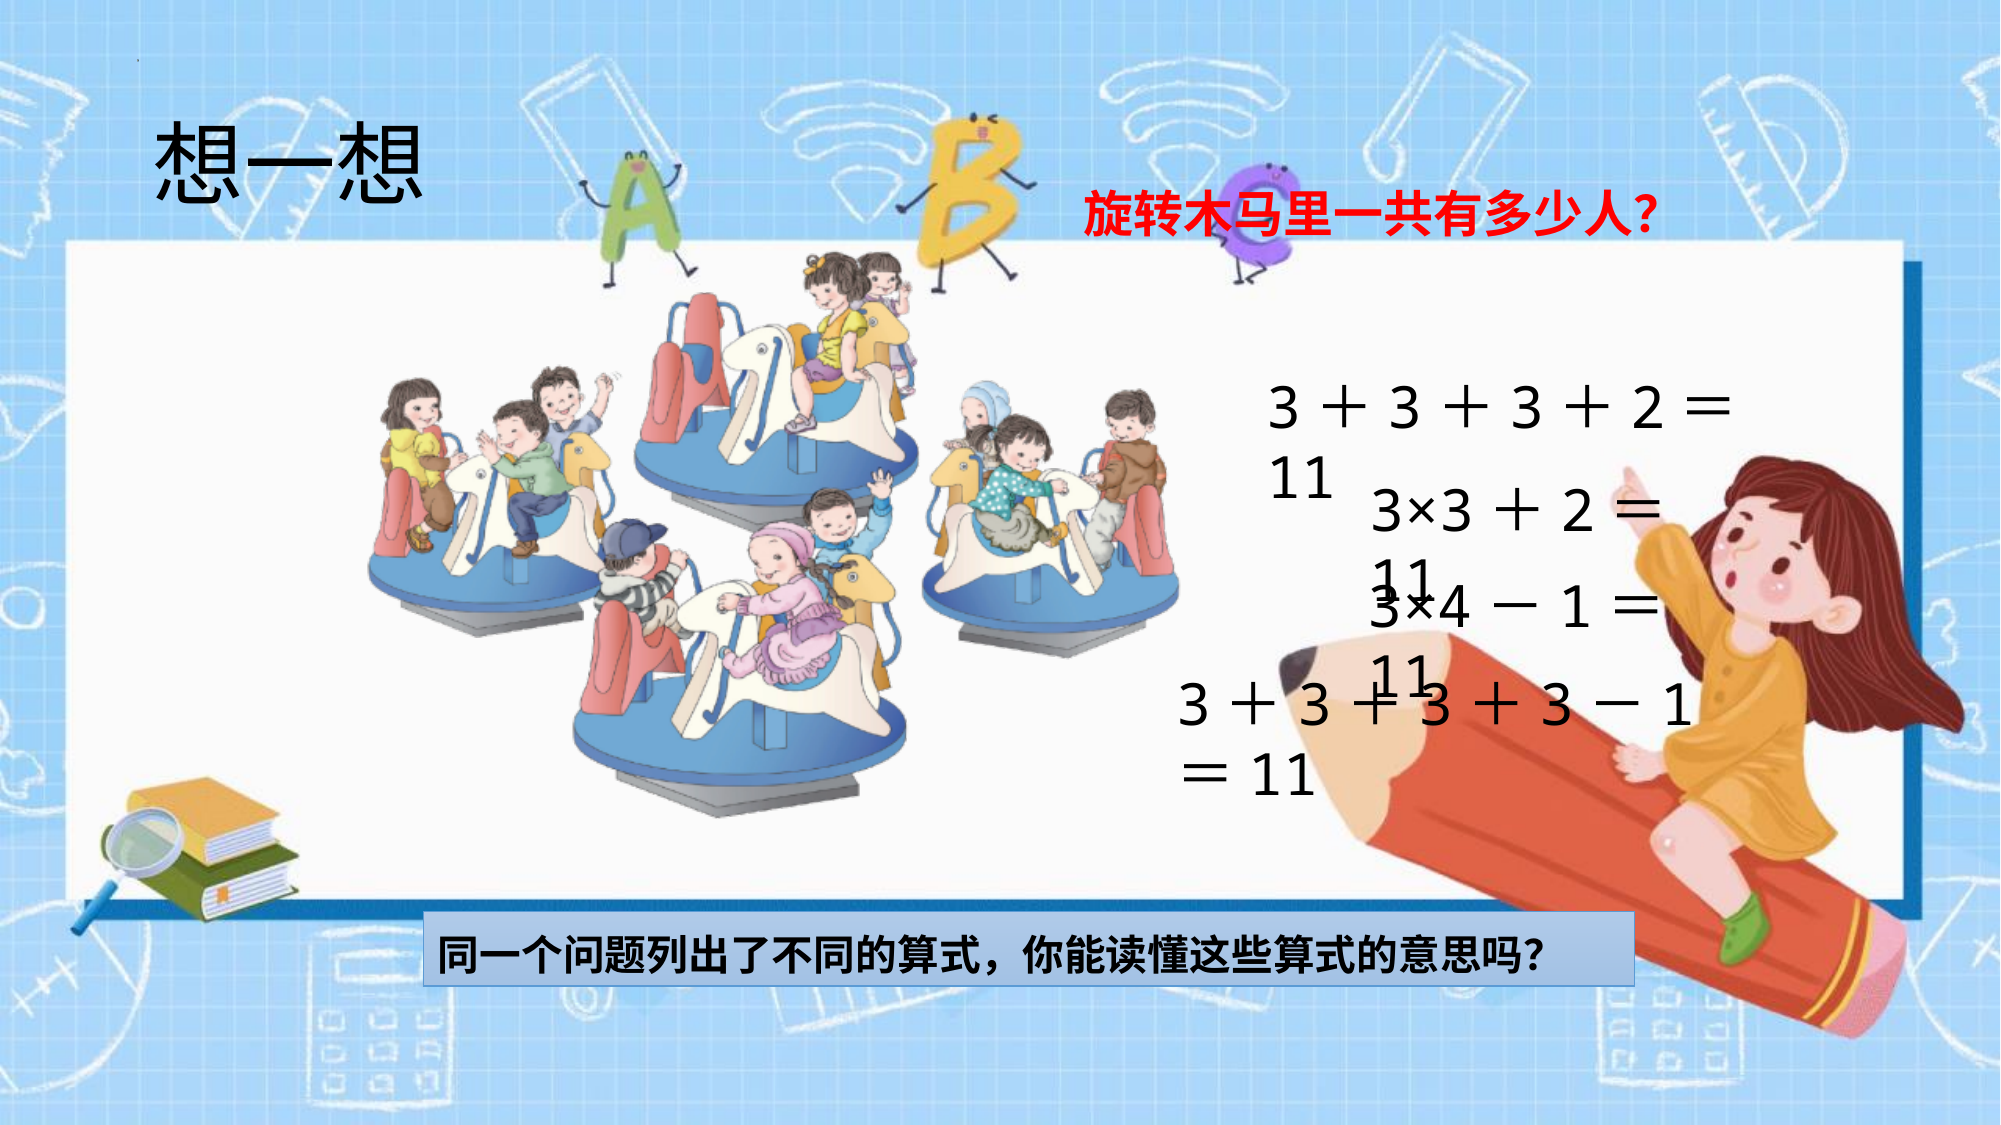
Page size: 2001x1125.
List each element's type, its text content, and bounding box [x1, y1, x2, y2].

title 想一想 [137, 59, 1863, 278]
text_box 3＋3＋3＋3－1＝11 [1245, 659, 1752, 815]
picture [0, 0, 2001, 1125]
text_box 同一个问题列出了不同的算式，你能读懂这些算式的意思吗？ [423, 911, 1635, 987]
text_box 3×4－1＝11 [1352, 562, 1742, 717]
text_box 3×3＋2＝11 [1354, 465, 1732, 562]
text_box 3＋3＋3＋2＝11 [1251, 363, 1754, 518]
